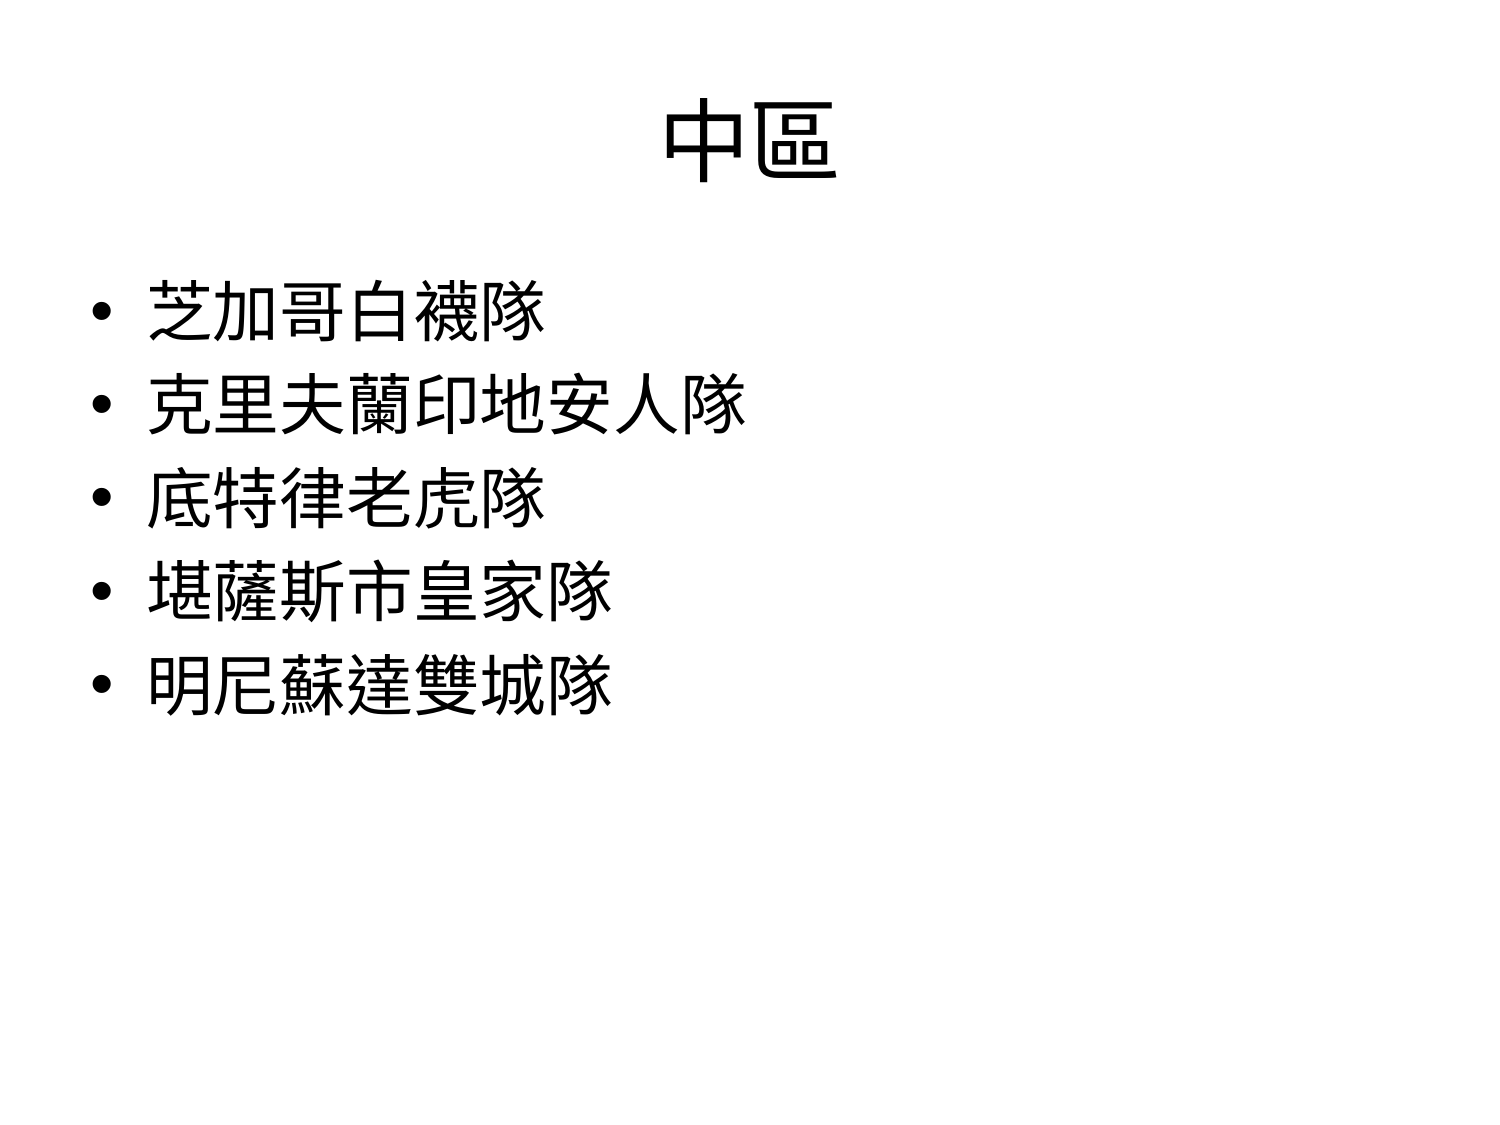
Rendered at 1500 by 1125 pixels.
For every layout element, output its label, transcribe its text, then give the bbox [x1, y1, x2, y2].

list 芝加哥白襪隊 克里夫蘭印地安人隊 底特律老虎隊 堪薩斯市皇家隊 明尼蘇達雙城隊 [75, 262, 1425, 1005]
title 中區 [75, 45, 1425, 233]
